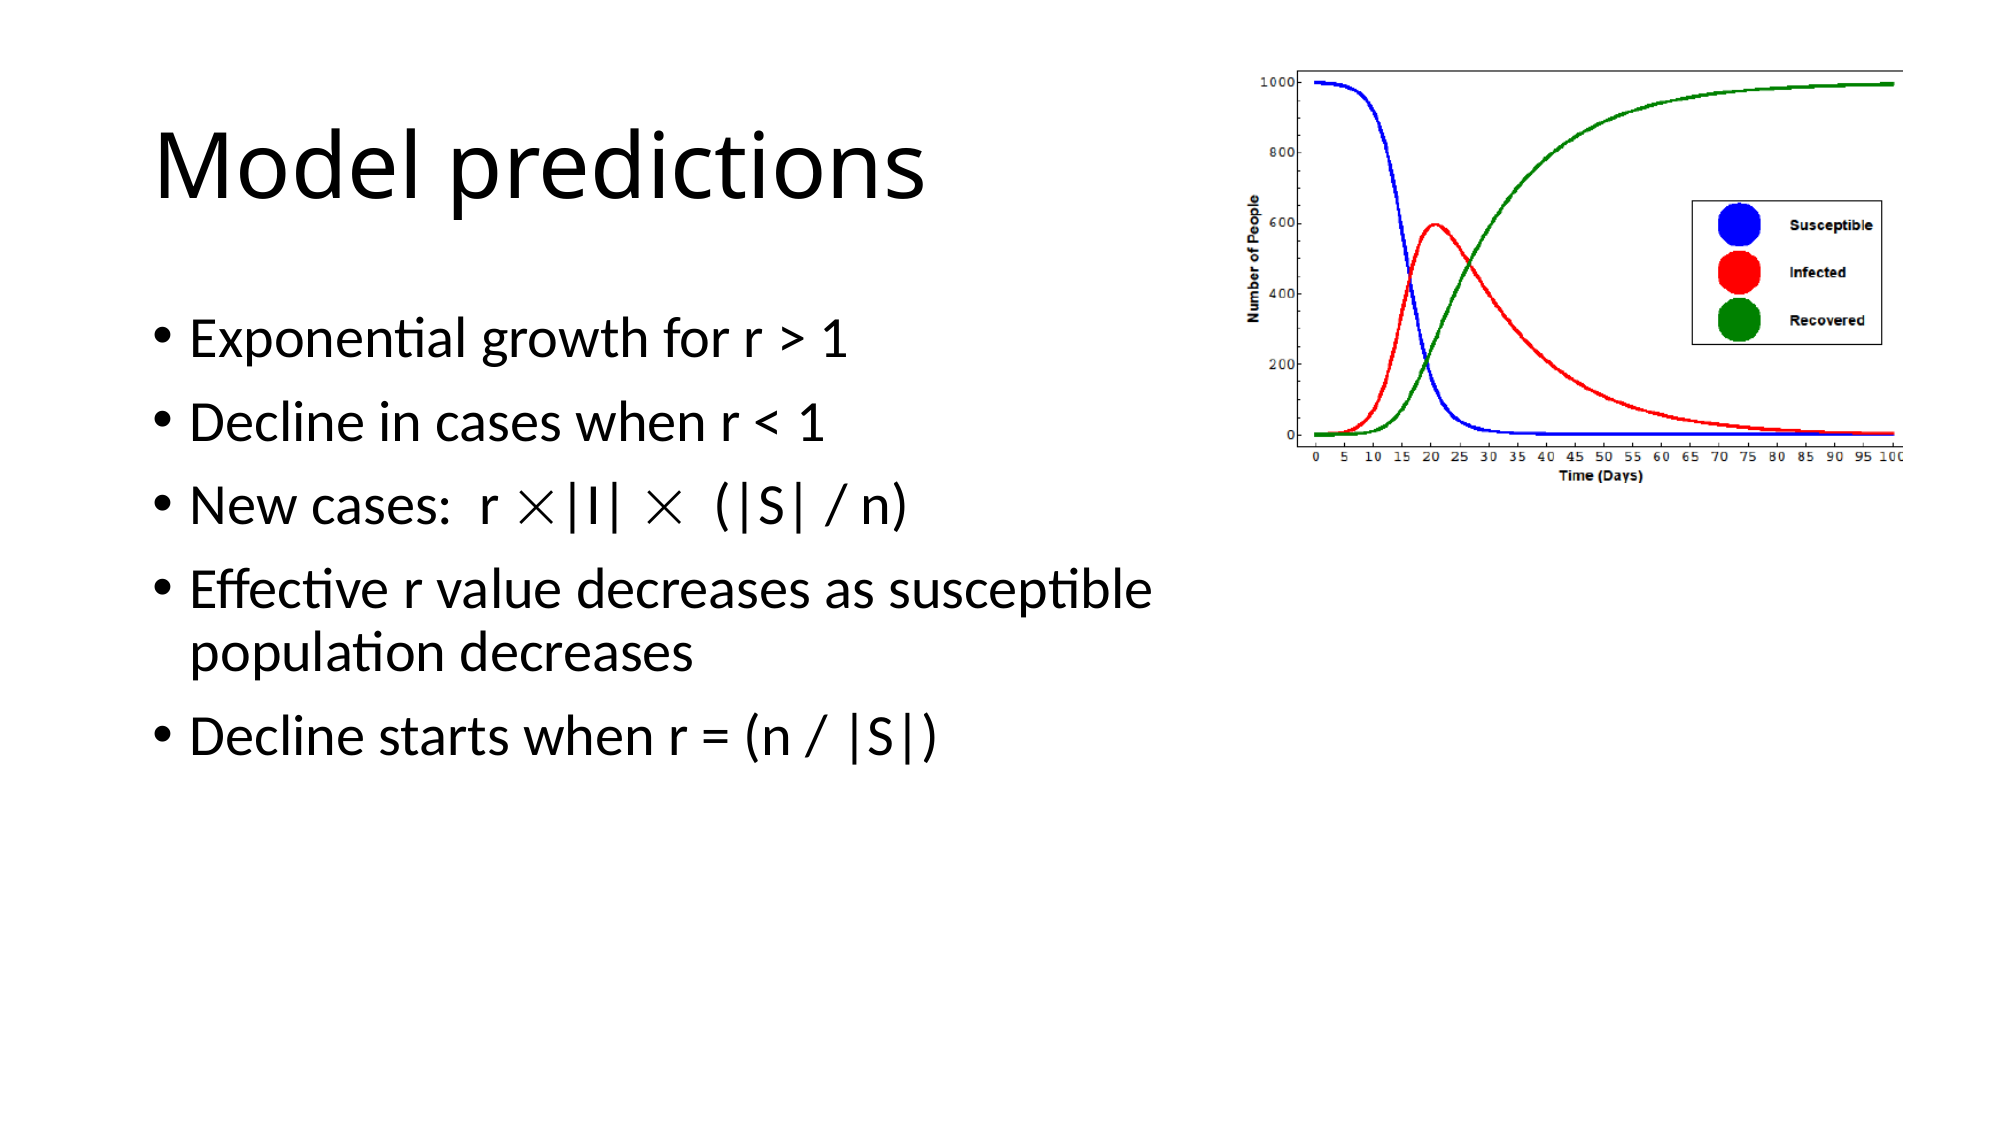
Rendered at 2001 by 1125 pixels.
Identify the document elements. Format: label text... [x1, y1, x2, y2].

list Exponential growth for r > 1 Decline in cases when r < 1 New cases: r |I|  (|S| / n) Effective r value decreases as susceptible population decreases Decline starts when r = (n / |S|) [137, 299, 1244, 1014]
picture [1243, 59, 1903, 483]
title Model predictions [137, 59, 1243, 278]
